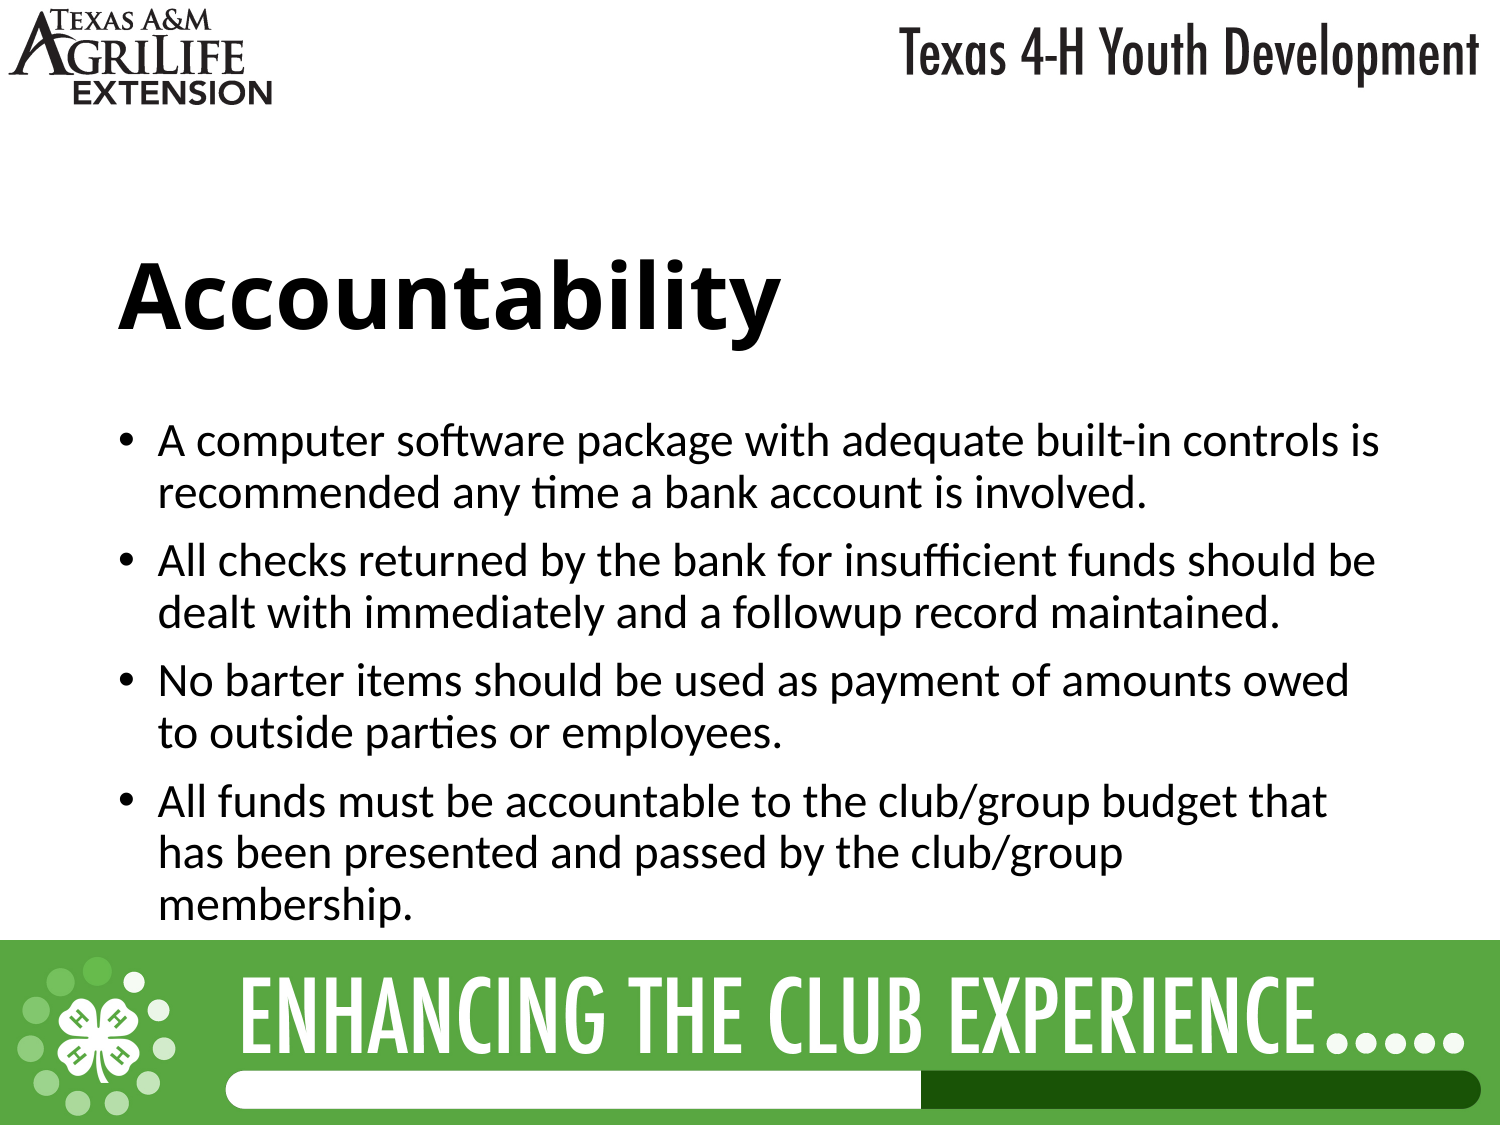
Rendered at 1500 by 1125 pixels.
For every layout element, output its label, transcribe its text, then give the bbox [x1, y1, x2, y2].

list A computer software package with adequate built-in controls is recommended any time a bank account is involved. All checks returned by the bank for insufficient funds should be dealt with immediately and a followup record maintained. No barter items should be used as payment of amounts owed to outside parties or employees. All funds must be accountable to the club/group budget that has been presented and passed by the club/group membership. [103, 408, 1397, 940]
title Accountability [103, 190, 1397, 408]
picture [0, 0, 1500, 1125]
